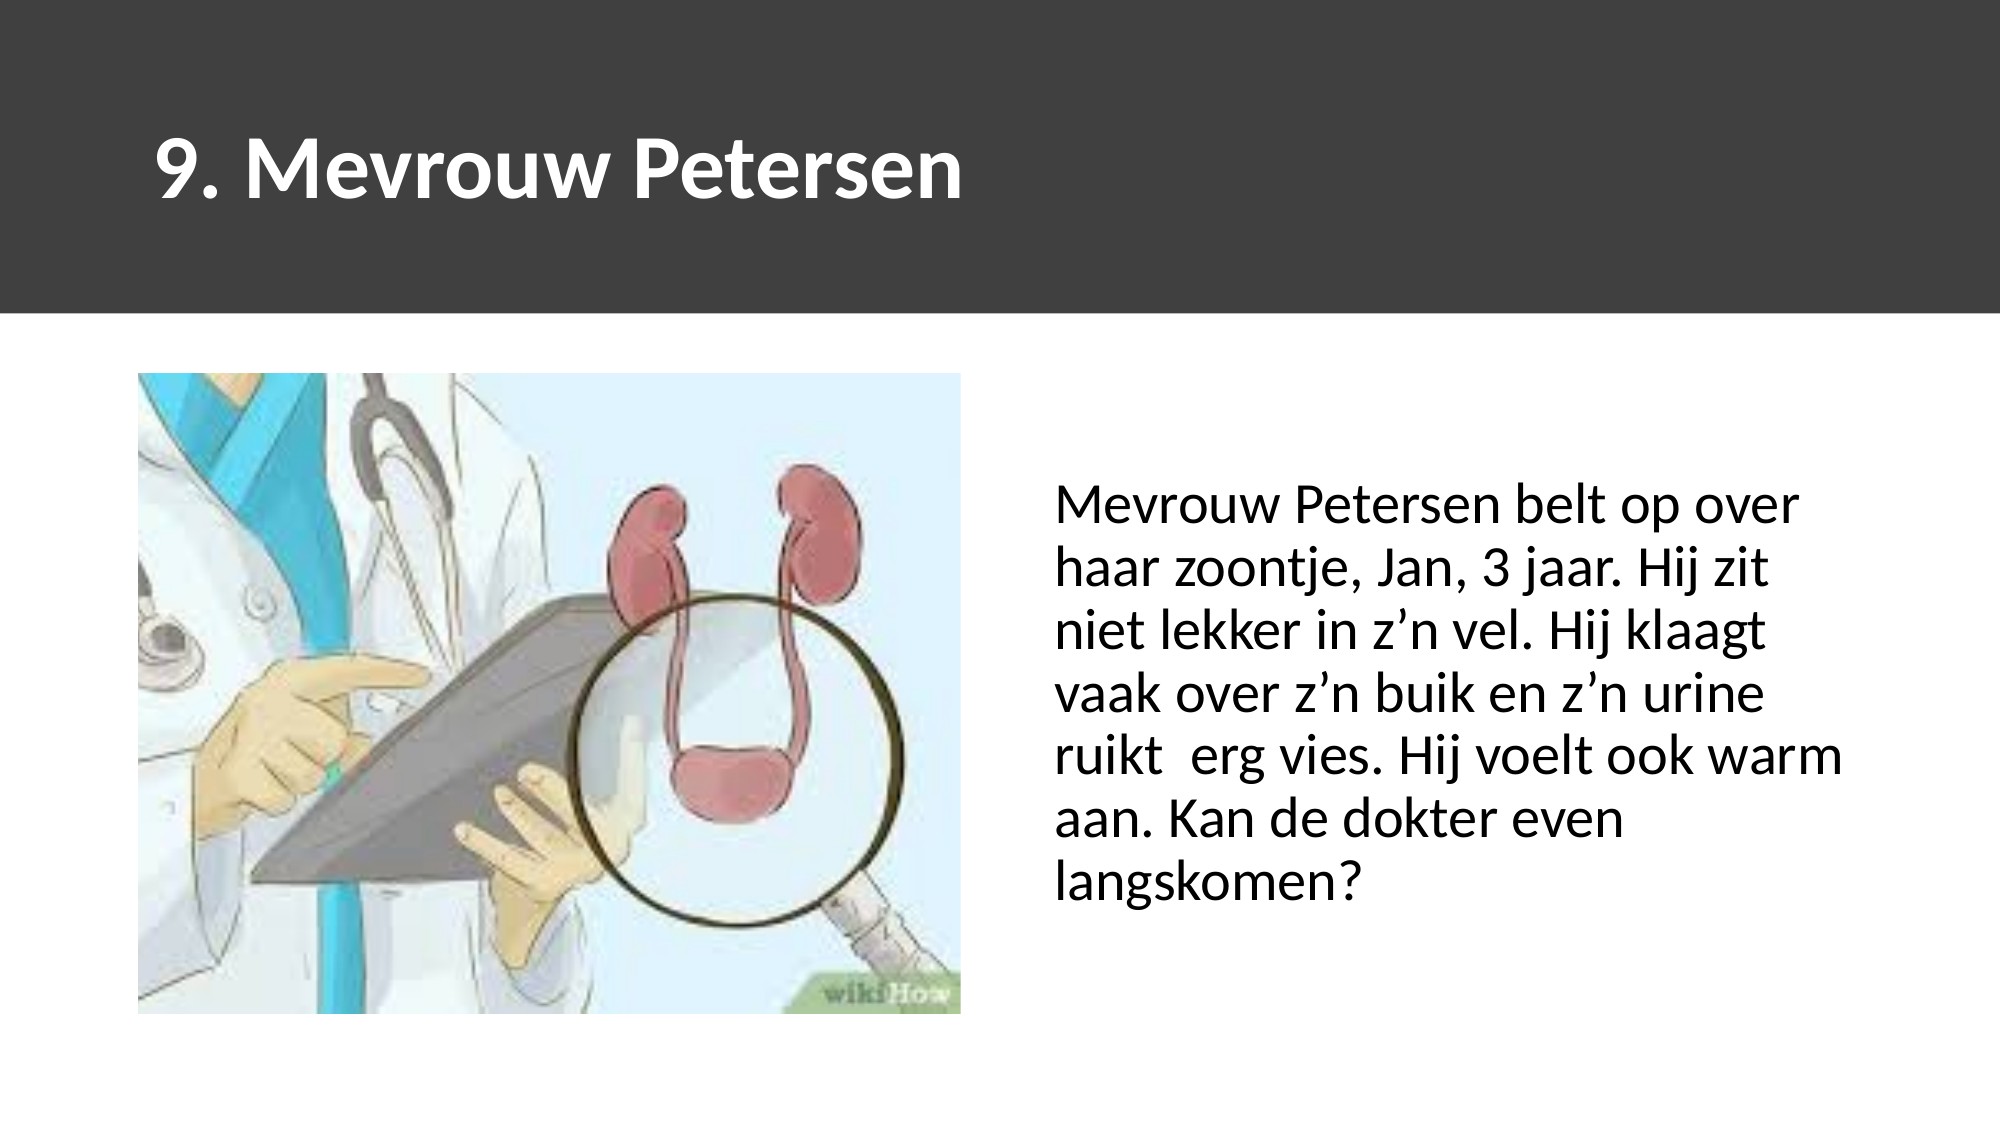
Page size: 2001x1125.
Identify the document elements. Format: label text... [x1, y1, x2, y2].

text_box [0, 0, 2000, 314]
title 9. Mevrouw Petersen [137, 60, 1863, 278]
list Mevrouw Petersen belt op over haar zoontje, Jan, 3 jaar. Hij zit niet lekker in z’n vel. Hij klaagt vaak over z’n buik en z’n urine ruikt erg vies. Hij voelt ook warm aan. Kan de dokter even langskomen? [1039, 373, 1862, 1014]
picture [137, 373, 961, 1014]
